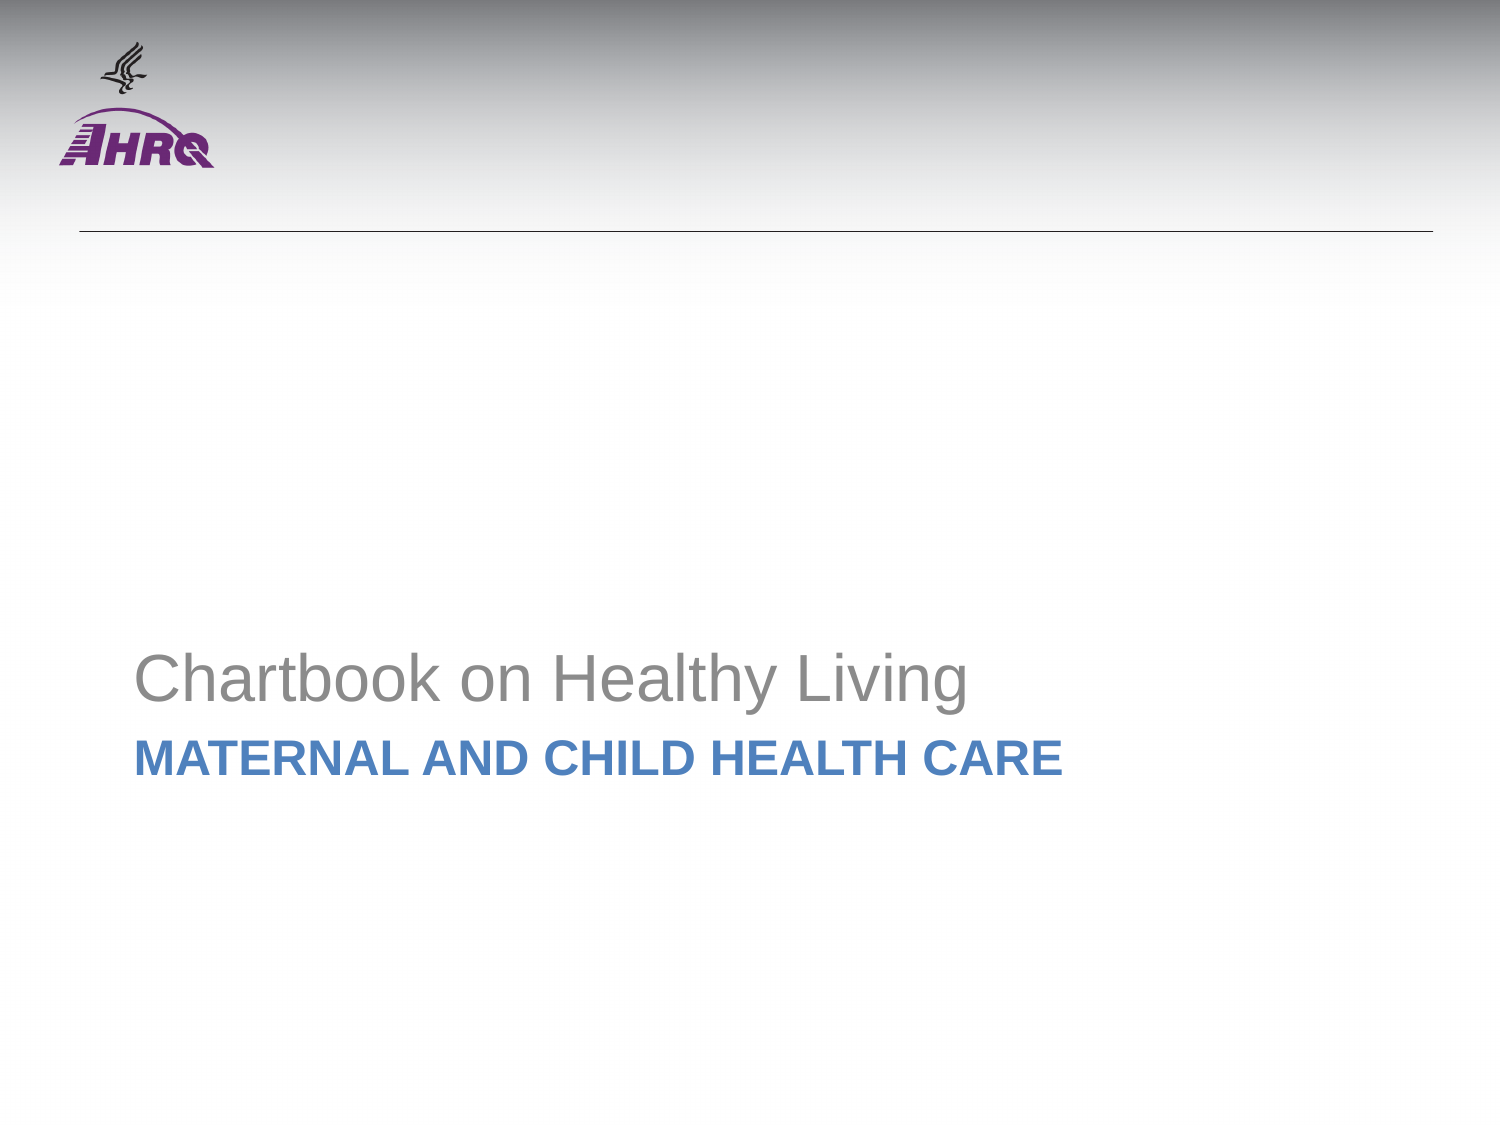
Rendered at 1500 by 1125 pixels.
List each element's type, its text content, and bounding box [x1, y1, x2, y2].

list Chartbook on Healthy Living [118, 476, 1394, 723]
title Maternal and CHILD health care [118, 723, 1394, 947]
picture [0, 0, 1500, 1125]
